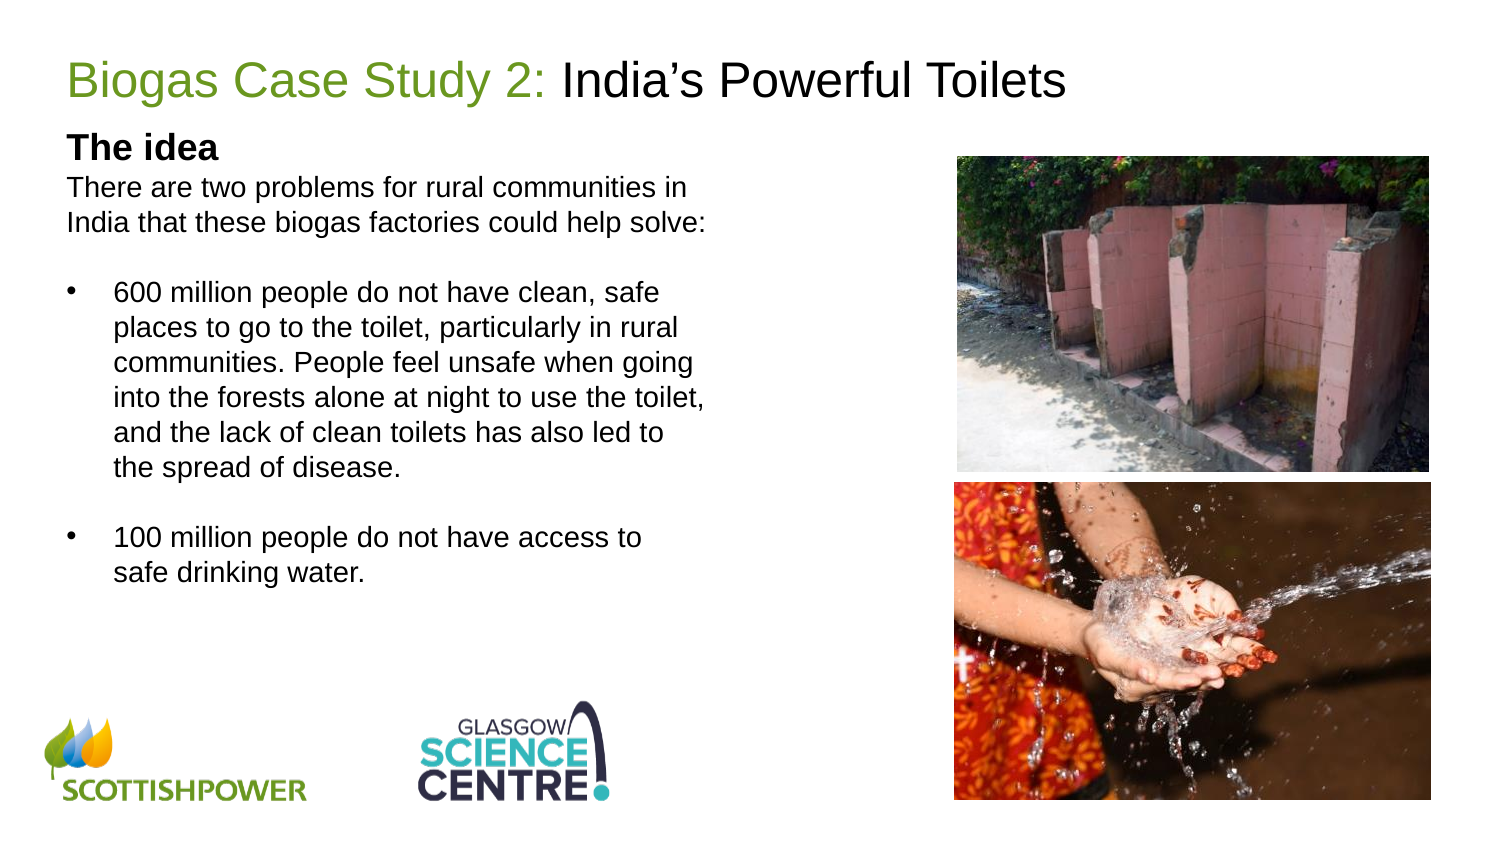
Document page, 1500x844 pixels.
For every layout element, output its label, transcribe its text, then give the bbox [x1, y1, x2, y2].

picture [0, 617, 751, 844]
picture [956, 156, 1429, 472]
text_box The idea There are two problems for rural communities in India that these biogas factories could help solve: 600 million people do not have clean, safe places to go to the toilet, particularly in rural communities. People feel unsafe when going into the forests alone at night to use the toilet, and the lack of clean toilets has also led to the spread of disease. 100 million people do not have access to safe drinking water. [51, 115, 726, 596]
picture [954, 481, 1432, 801]
text_box Biogas Case Study 2: India’s Powerful Toilets [51, 40, 1286, 115]
